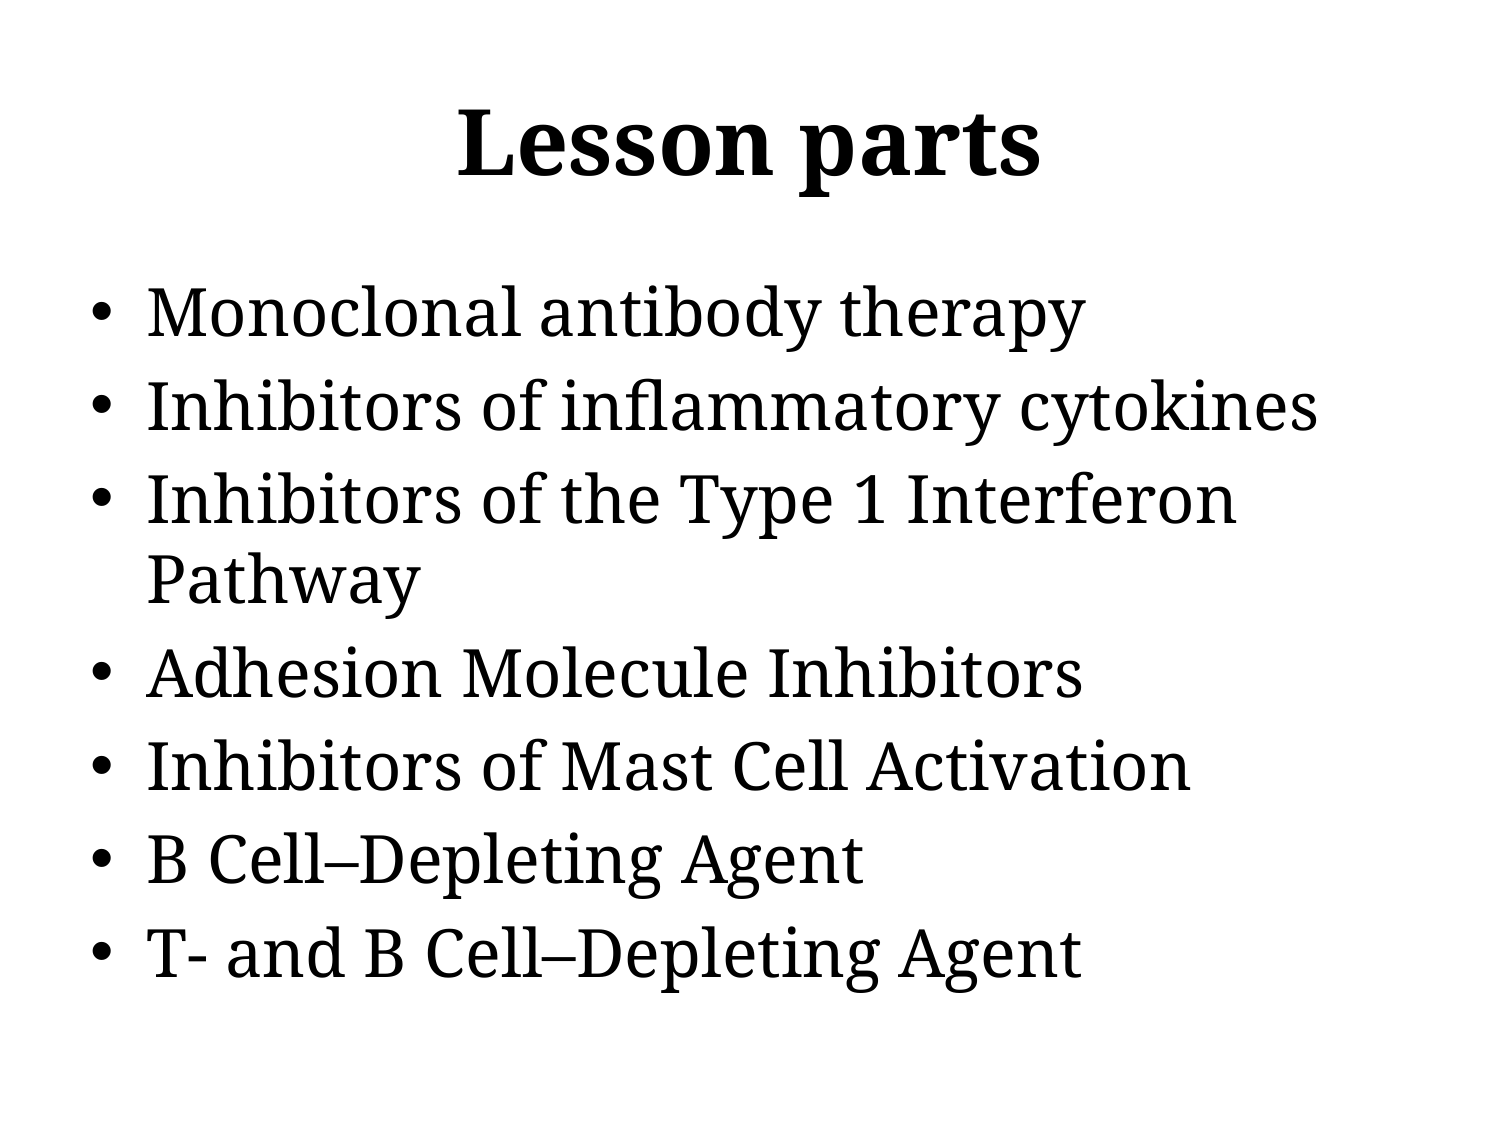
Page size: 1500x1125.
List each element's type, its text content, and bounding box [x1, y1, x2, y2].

title Lesson parts [75, 45, 1425, 233]
list Monoclonal antibody therapy Inhibitors of inflammatory cytokines Inhibitors of the Type 1 Interferon Pathway Adhesion Molecule Inhibitors Inhibitors of Mast Cell Activation B Cell–Depleting Agent T- and B Cell–Depleting Agent [75, 262, 1425, 1005]
